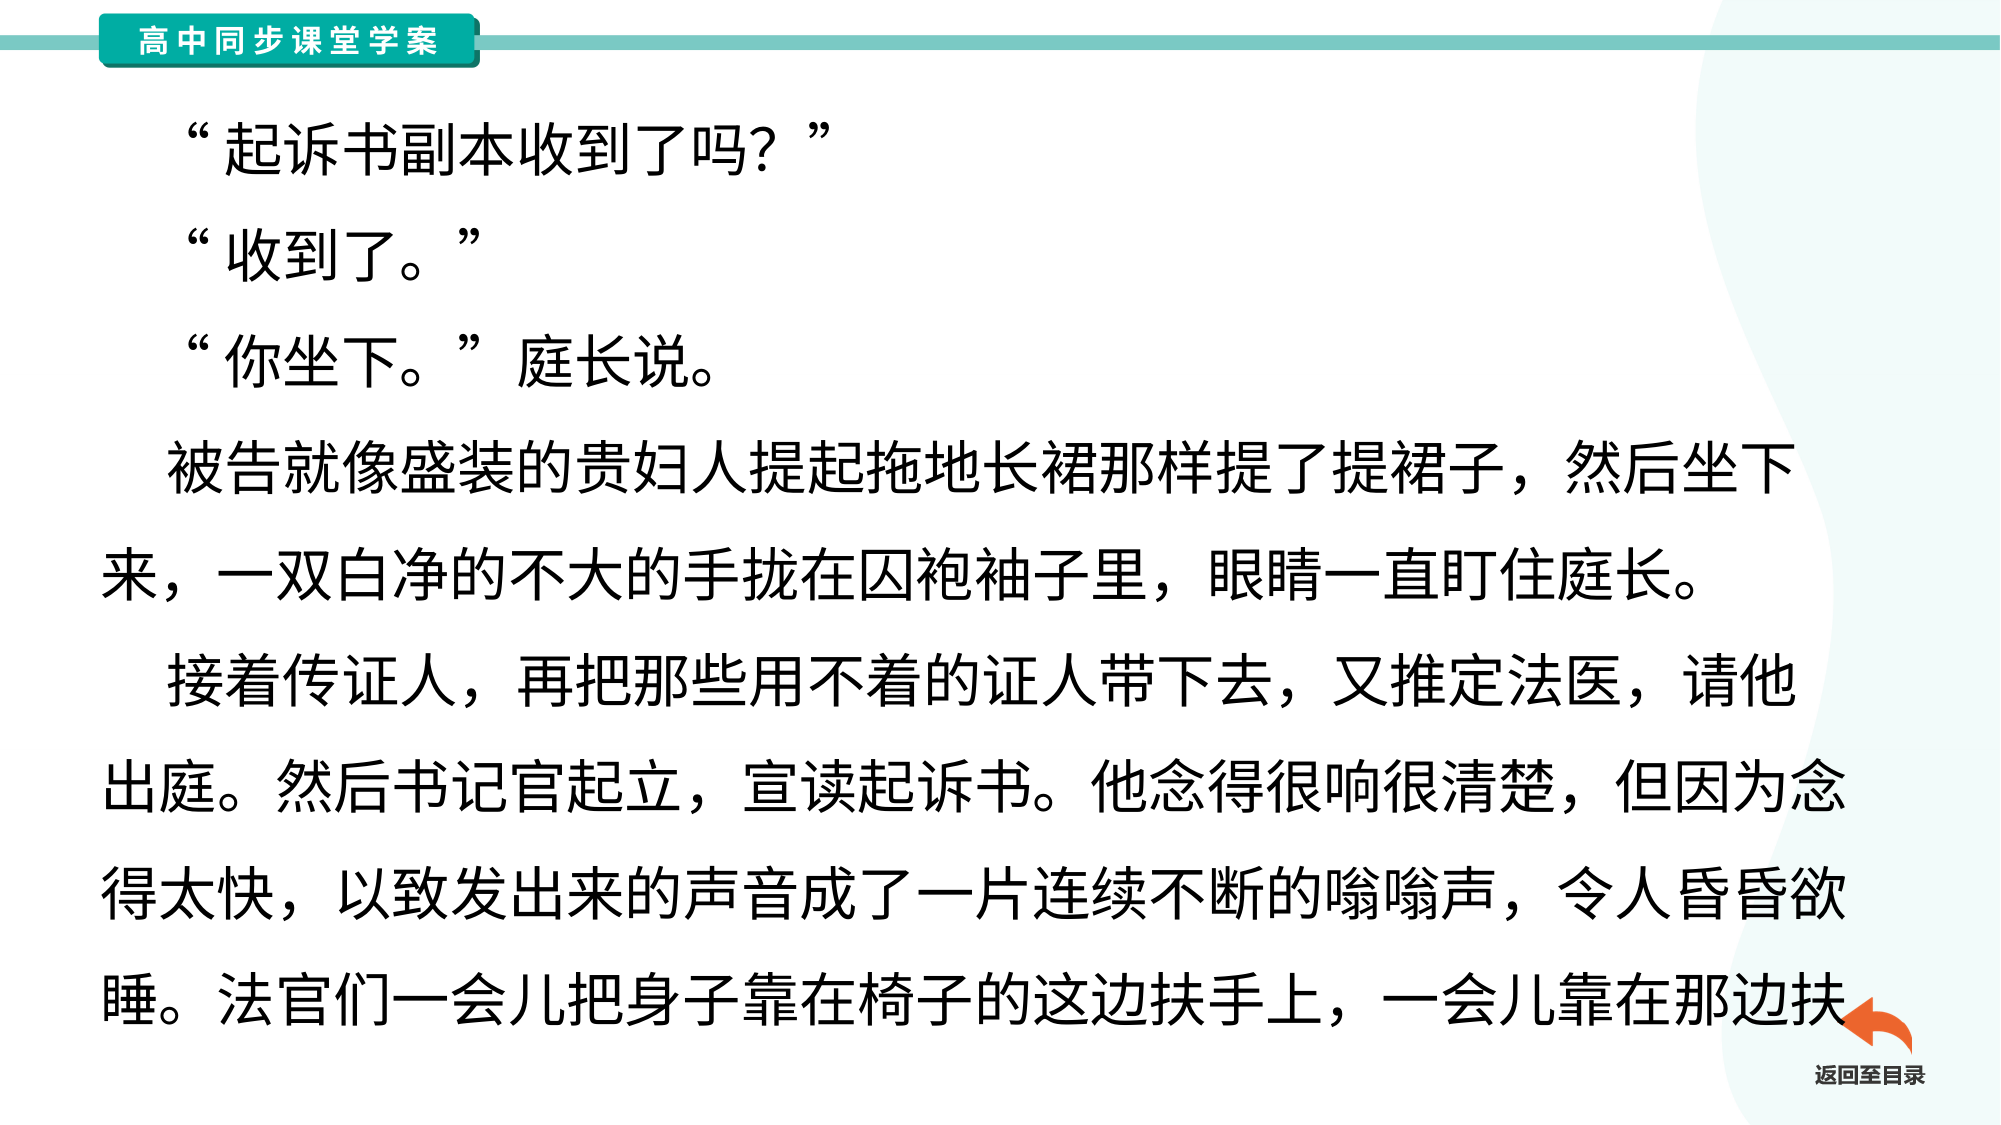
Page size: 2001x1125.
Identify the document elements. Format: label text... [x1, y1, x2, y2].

text_box “起诉书副本收到了吗？” “收到了。” “你坐下。”庭长说。 被告就像盛装的贵妇人提起拖地长裙那样提了提裙子，然后坐下 来，一双白净的不大的手拢在囚袍袖子里，眼睛一直盯住庭长。 接着传证人，再把那些用不着的证人带下去，又推定法医，请他 出庭。然后书记官起立，宣读起诉书。他念得很响很清楚，但因为念 得太快，以致发出来的声音成了一片连续不断的嗡嗡声，令人昏昏欲 睡。法官们一会儿把身子靠在椅子的这边扶手上，一会儿靠在那边扶 [100, 76, 1899, 1033]
picture [0, 0, 2000, 1125]
